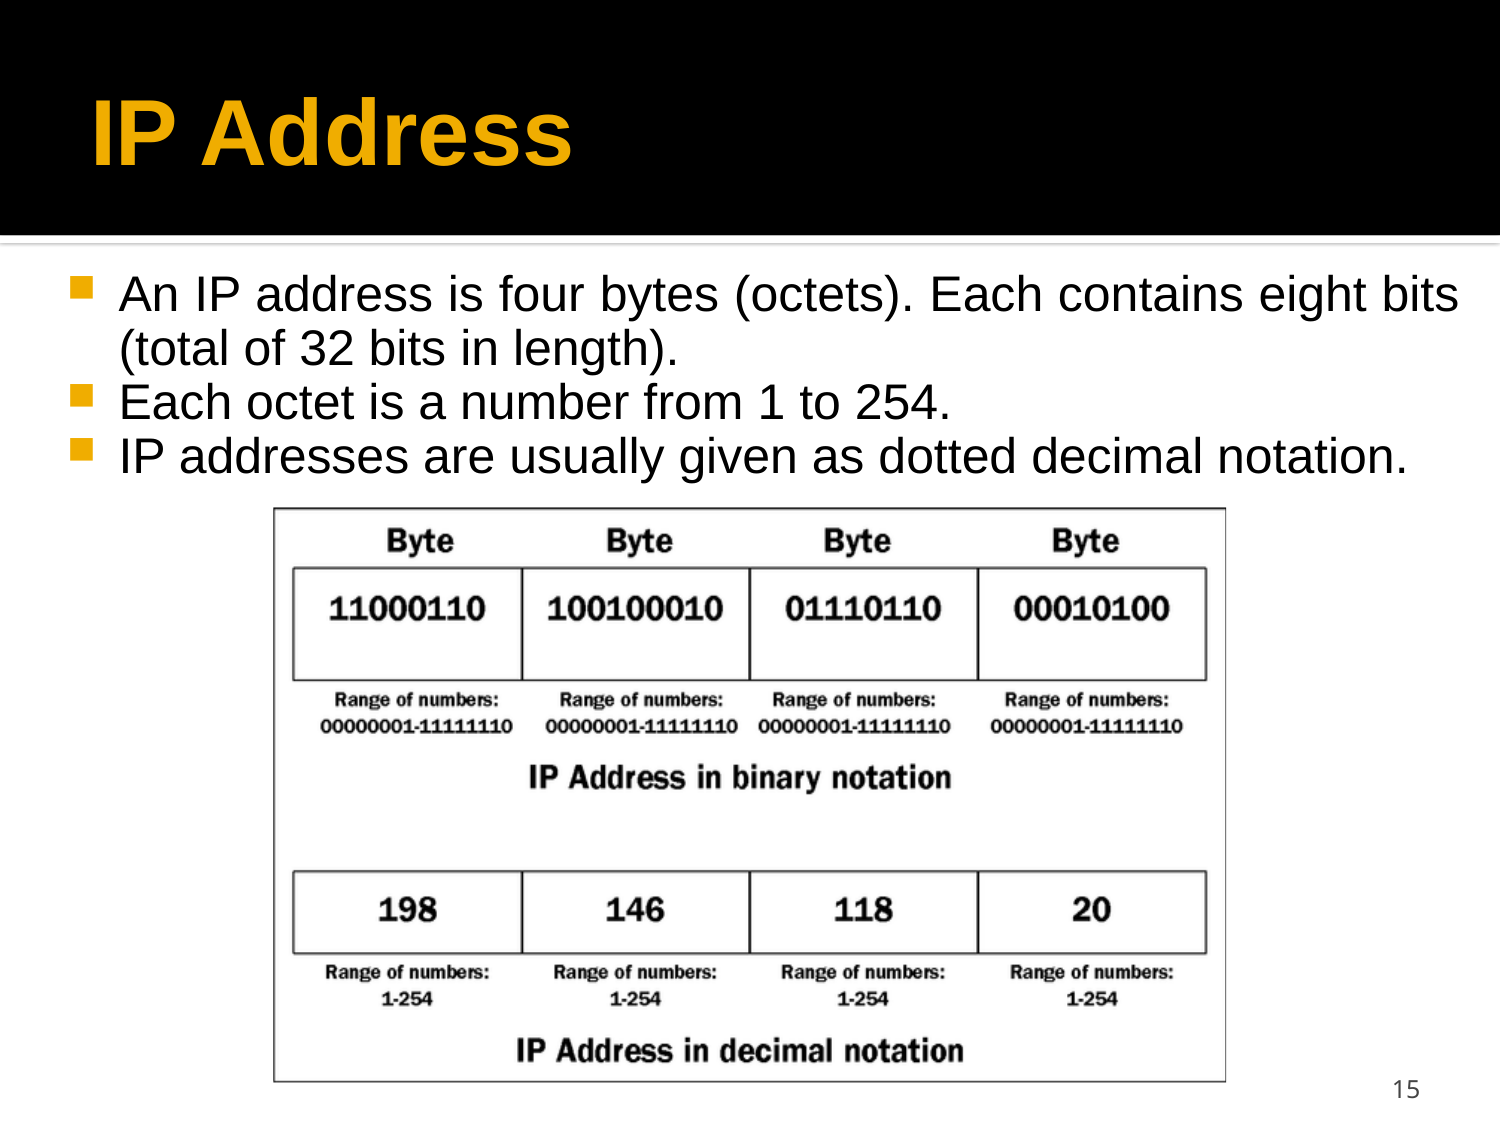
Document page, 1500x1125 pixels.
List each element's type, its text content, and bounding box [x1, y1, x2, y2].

list An IP address is four bytes (octets). Each contains eight bits (total of 32 bits in length). Each octet is a number from 1 to 254. IP addresses are usually given as dotted decimal notation. [37, 253, 1475, 1013]
picture [273, 499, 1227, 1088]
title IP Address [75, 25, 1425, 231]
slide_number 15 [1345, 1062, 1467, 1108]
